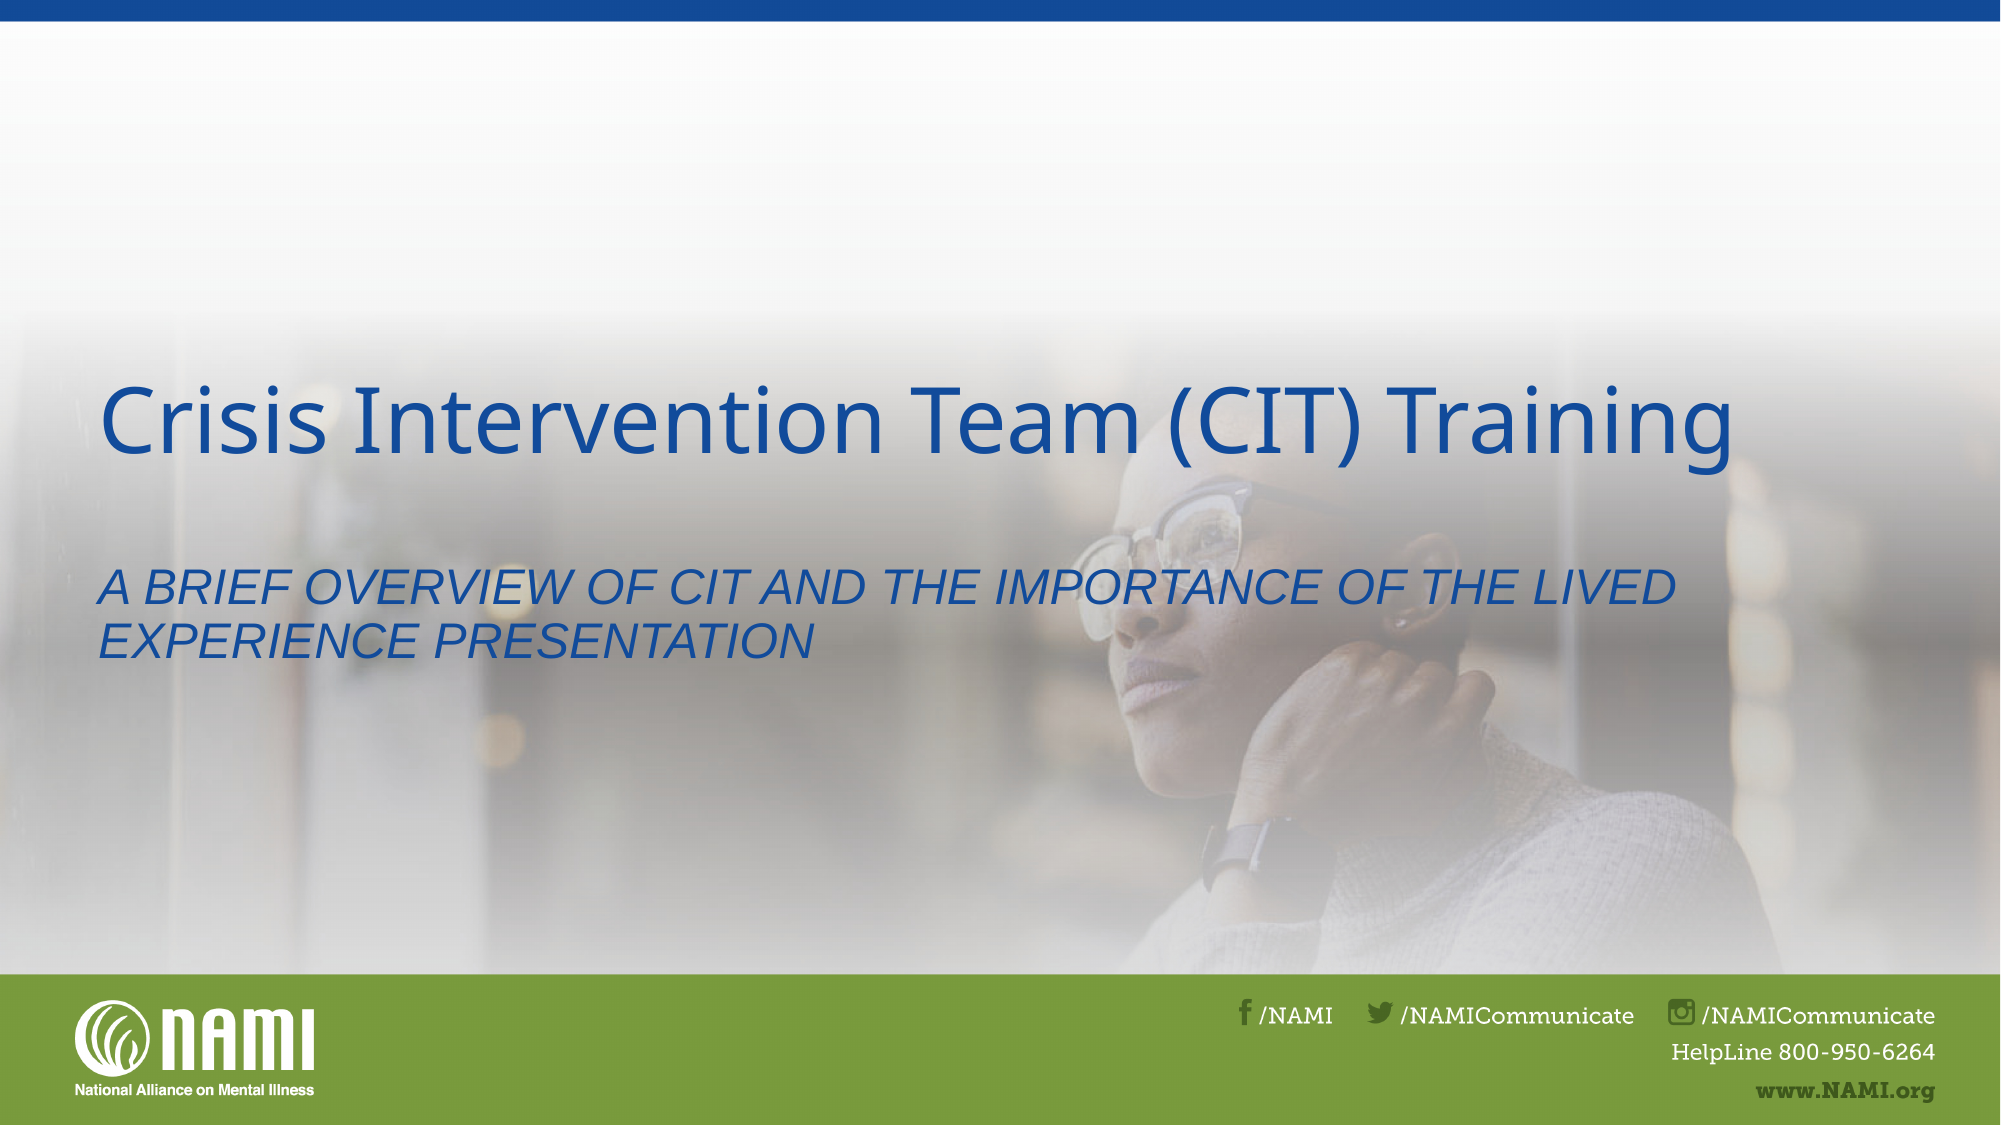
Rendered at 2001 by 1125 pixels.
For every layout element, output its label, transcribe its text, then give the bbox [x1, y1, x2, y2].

title Crisis Intervention Team (CIT) Training [83, 315, 1863, 533]
picture [0, 0, 2001, 1125]
subtitle A brief overview of cit and the importance of the lived experience presentation [83, 553, 1750, 863]
